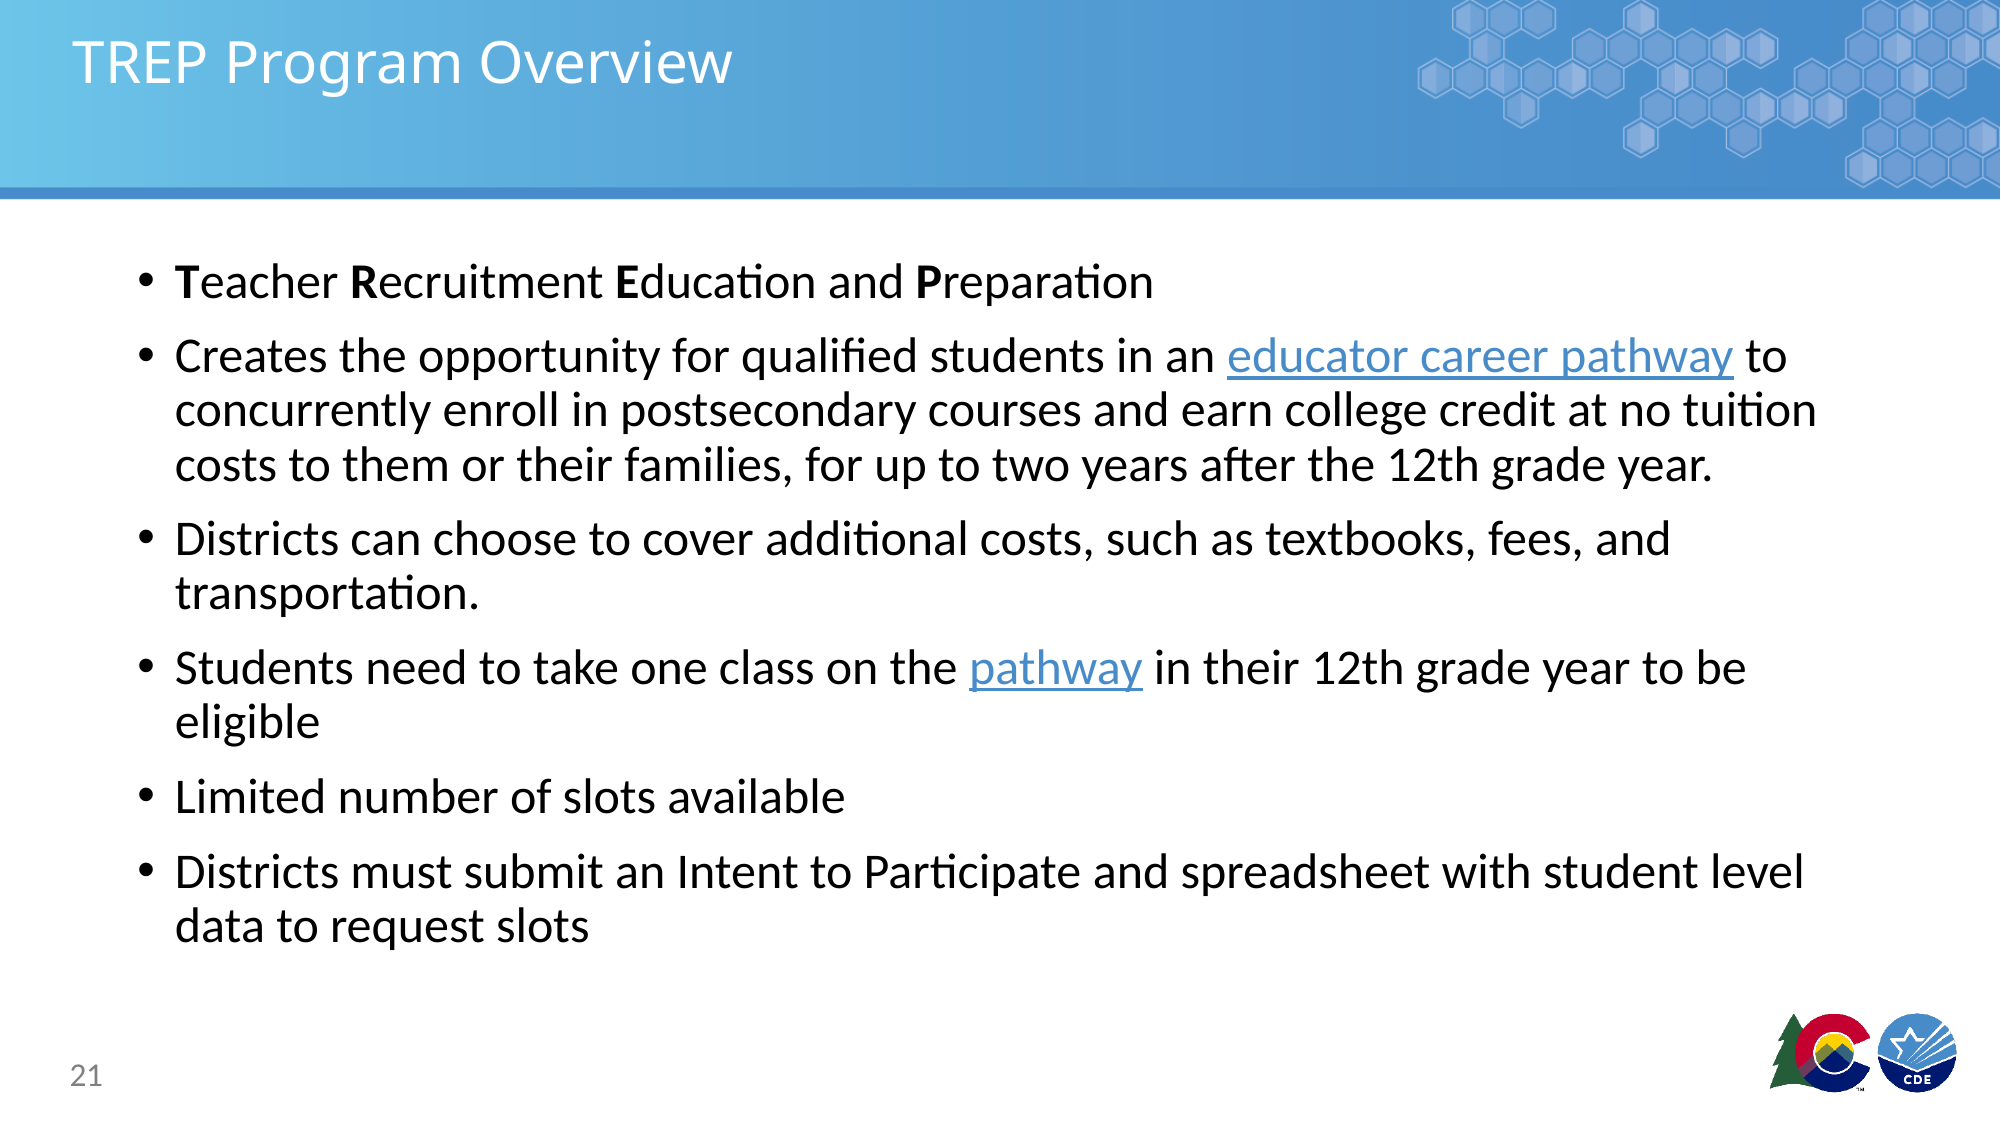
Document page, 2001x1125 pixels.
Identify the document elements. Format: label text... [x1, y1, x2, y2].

picture [1768, 1012, 1957, 1093]
picture [0, 0, 2000, 200]
list Teacher Recruitment Education and Preparation Creates the opportunity for qualified students in an educator career pathway to concurrently enroll in postsecondary courses and earn college credit at no tuition costs to them or their families, for up to two years after the 12th grade year. Districts can choose to cover additional costs, such as textbooks, fees, and transportation. Students need to take one class on the pathway in their 12th grade year to be eligible Limited number of slots available Districts must submit an Intent to Participate and spreadsheet with student level data to request slots [137, 254, 1863, 969]
slide_number 21 [54, 1042, 505, 1103]
title TREP Program Overview [72, 33, 1396, 182]
